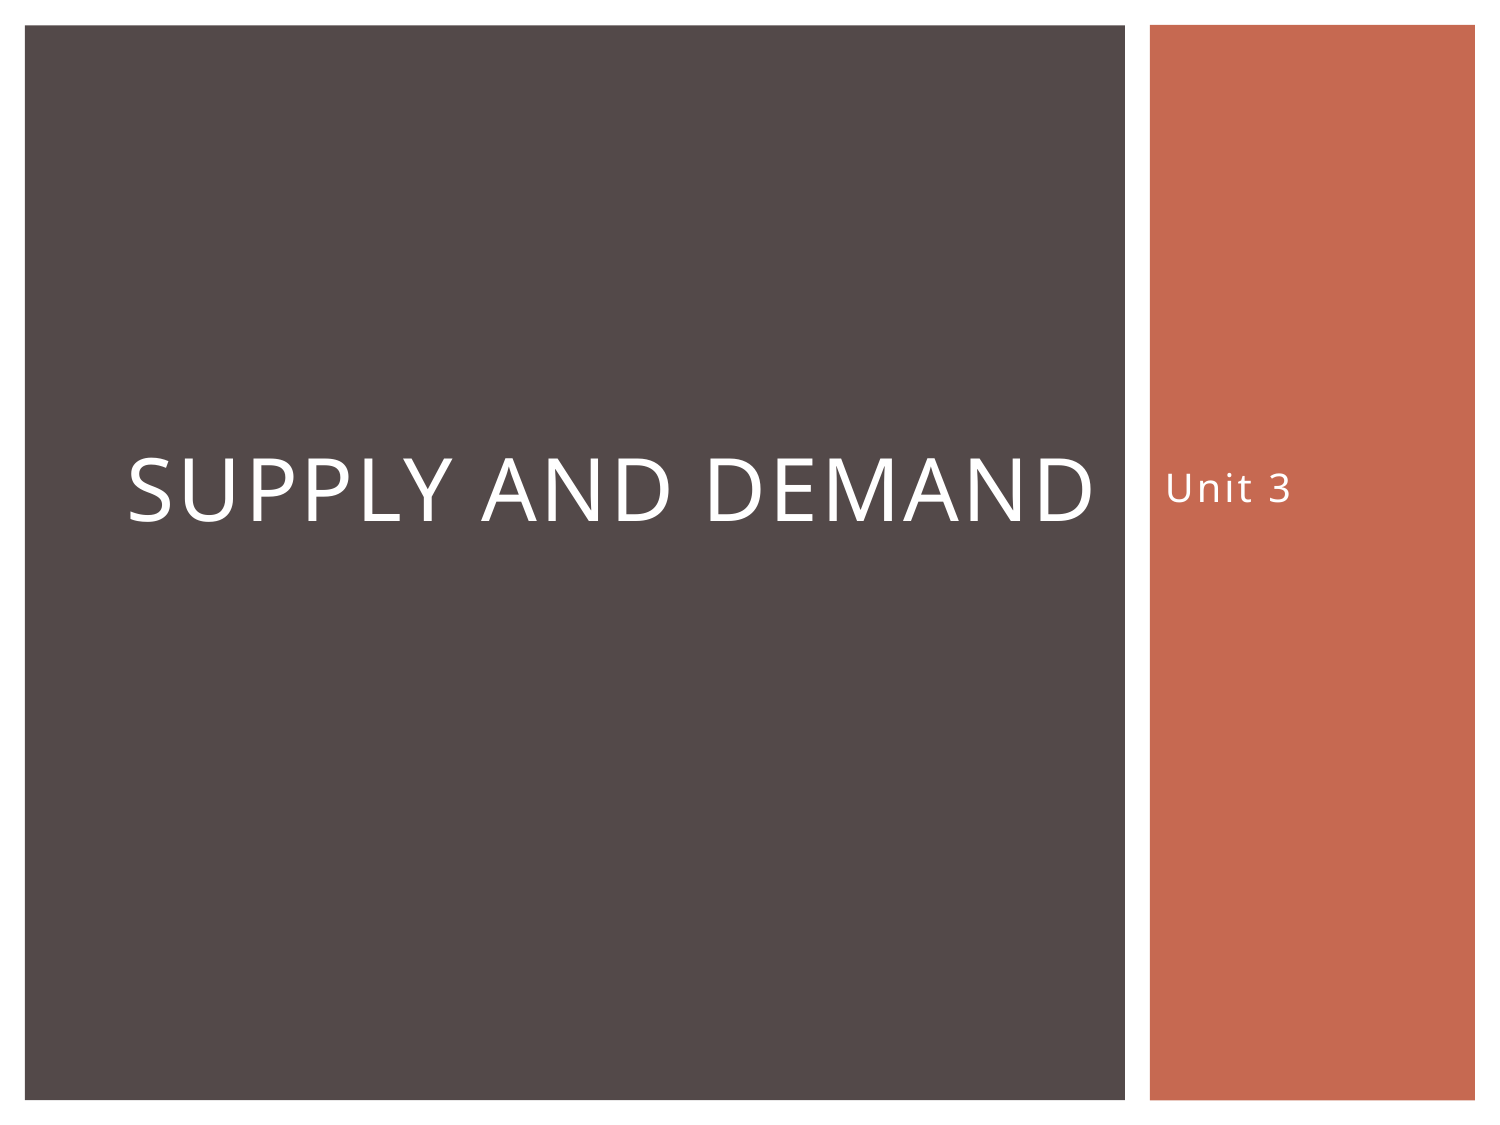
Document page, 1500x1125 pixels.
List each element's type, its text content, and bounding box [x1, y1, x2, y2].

title Supply and demand [75, 336, 1113, 637]
subtitle Unit 3 [1149, 336, 1475, 637]
